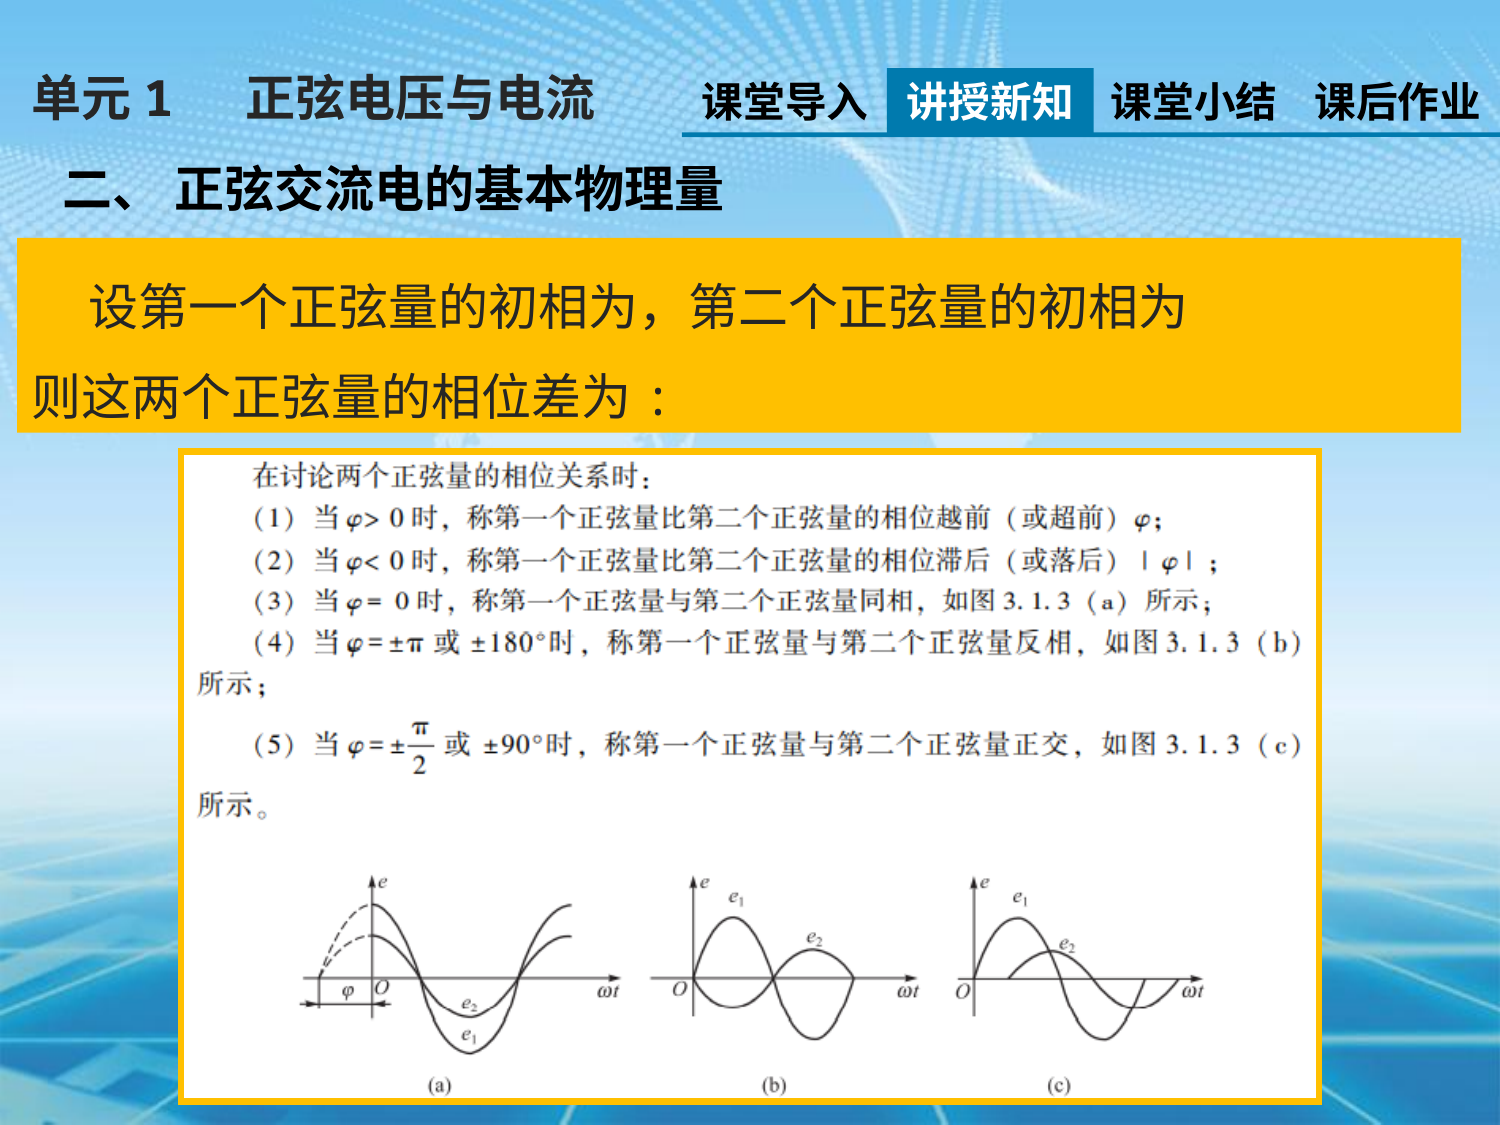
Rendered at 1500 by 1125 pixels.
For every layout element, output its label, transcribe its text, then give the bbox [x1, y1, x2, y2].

text_box 二、 正弦交流电的基本物理量 [19, 173, 768, 287]
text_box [16, 59, 1500, 135]
picture [0, 0, 1500, 1125]
